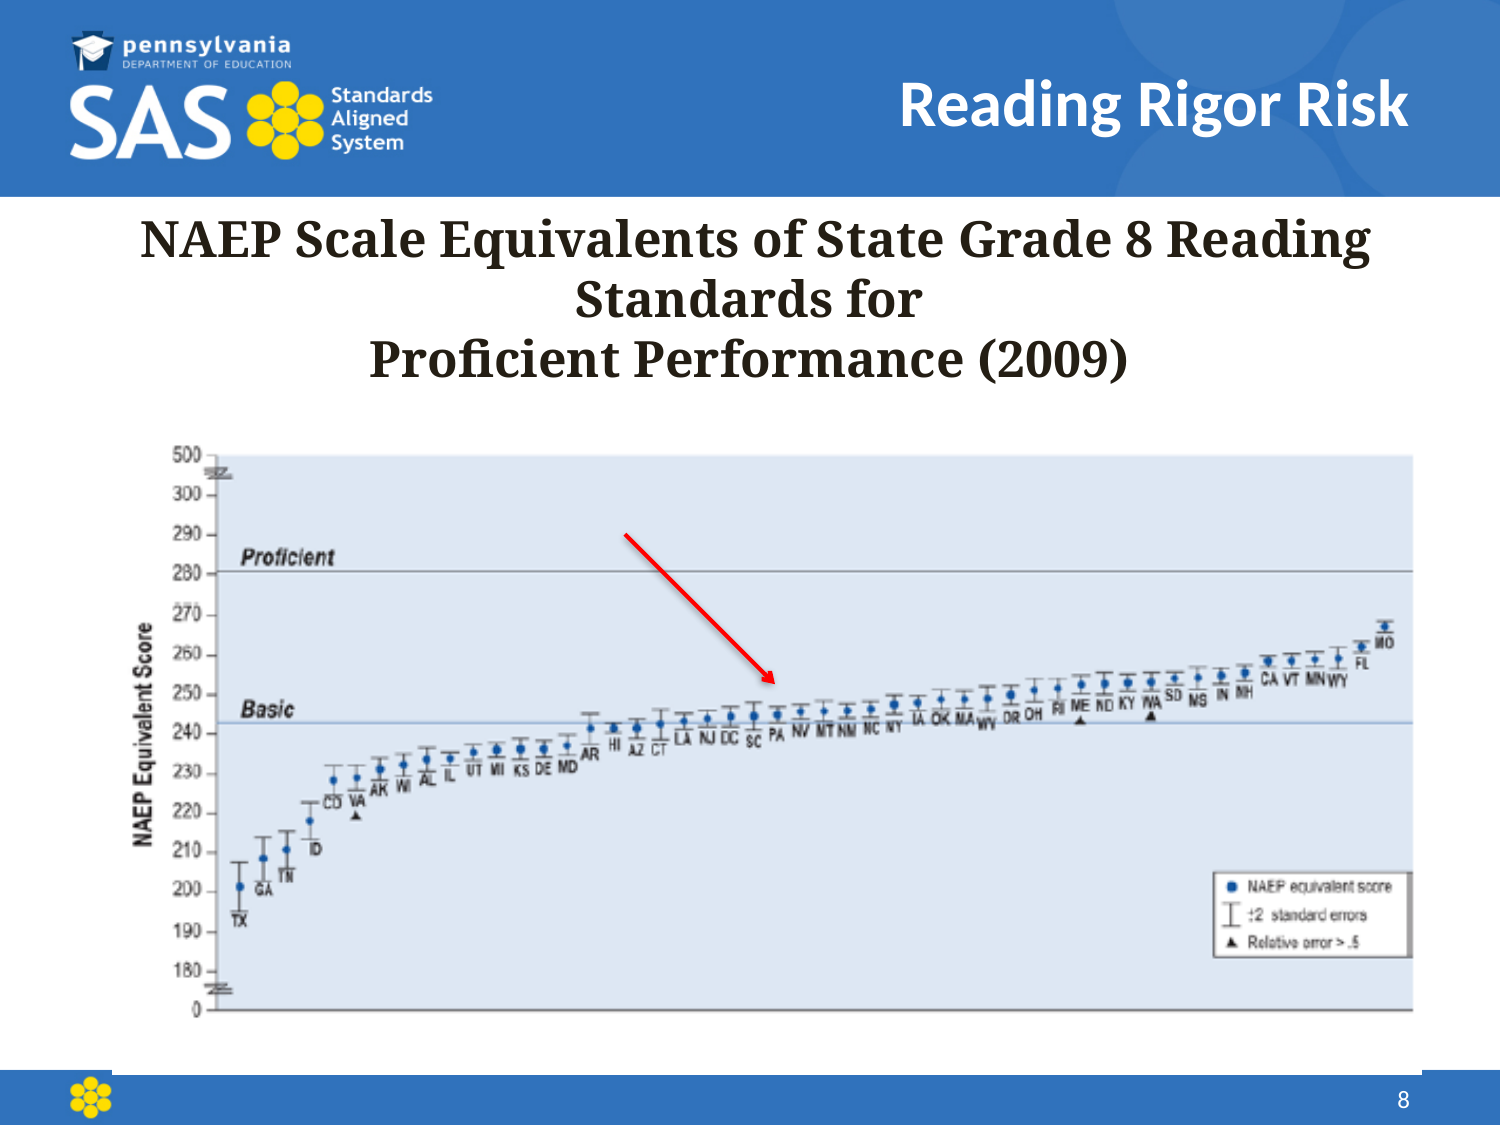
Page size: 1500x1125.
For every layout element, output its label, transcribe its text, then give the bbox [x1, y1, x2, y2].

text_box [624, 533, 776, 685]
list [112, 421, 1422, 1076]
picture [0, 0, 1500, 1125]
text_box NAEP Scale Equivalents of State Grade 8 Reading Standards for Proficient Performance (2009) [124, 199, 1388, 395]
title Reading Rigor Risk [748, 0, 1426, 201]
slide_number 8 [1247, 1079, 1425, 1125]
